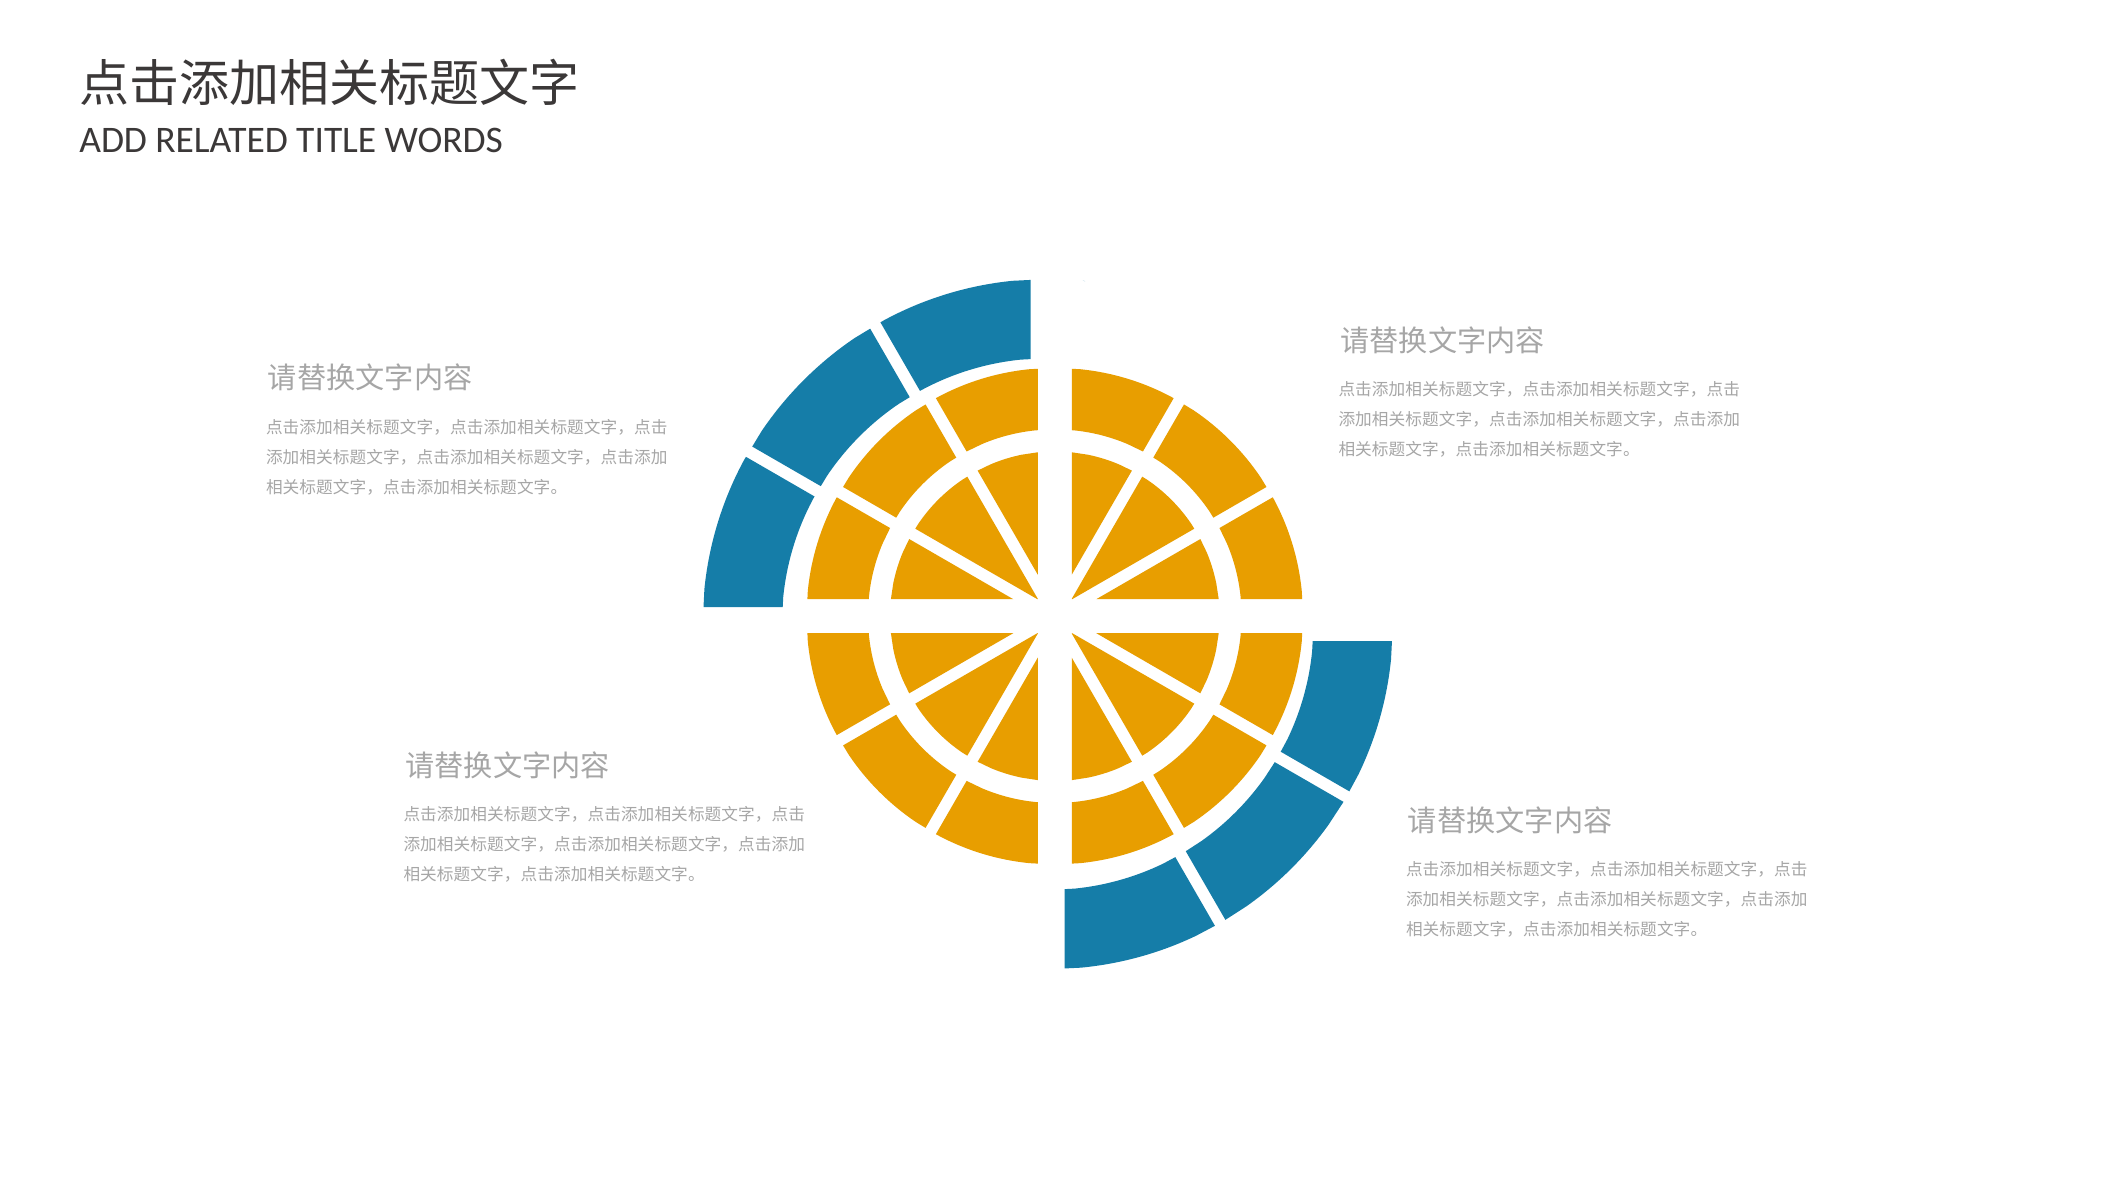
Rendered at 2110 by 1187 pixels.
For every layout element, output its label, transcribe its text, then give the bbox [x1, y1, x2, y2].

text_box 点击添加相关标题文字 [63, 43, 596, 120]
text_box [889, 632, 1018, 695]
text_box [1092, 632, 1220, 695]
text_box [889, 537, 1018, 601]
text_box 请替换文字内容 [252, 345, 651, 403]
text_box [702, 455, 816, 609]
text_box [1151, 713, 1268, 830]
text_box [750, 327, 912, 488]
text_box 点击添加相关标题文字，点击添加相关标题文字，点击添加相关标题文字，点击添加相关标题文字，点击添加相关标题文字，点击添加相关标题文字。 [389, 787, 825, 892]
text_box [1070, 451, 1134, 579]
text_box 请替换文字内容 [389, 732, 789, 791]
text_box [841, 403, 958, 520]
text_box 点击添加相关标题文字，点击添加相关标题文字，点击添加相关标题文字，点击添加相关标题文字，点击添加相关标题文字，点击添加相关标题文字。 [1324, 362, 1760, 467]
text_box [976, 451, 1039, 579]
text_box [913, 632, 1039, 758]
text_box [976, 653, 1039, 782]
text_box [1092, 537, 1220, 601]
text_box [1184, 760, 1345, 922]
text_box [806, 495, 892, 601]
text_box [1063, 855, 1217, 970]
text_box [1070, 653, 1134, 782]
text_box ADD RELATED TITLE WORDS [63, 107, 520, 169]
text_box [1151, 403, 1268, 520]
text_box 请替换文字内容 [1392, 787, 1791, 846]
text_box [1218, 632, 1304, 737]
text_box [879, 278, 1032, 393]
text_box [913, 475, 1039, 601]
text_box 请替换文字内容 [1324, 307, 1724, 366]
text_box [1070, 367, 1176, 453]
text_box [806, 632, 892, 737]
text_box 点击添加相关标题文字，点击添加相关标题文字，点击添加相关标题文字，点击添加相关标题文字，点击添加相关标题文字，点击添加相关标题文字。 [251, 399, 687, 504]
text_box [1070, 779, 1176, 865]
text_box [1070, 632, 1196, 758]
text_box [1218, 495, 1304, 601]
text_box 点击添加相关标题文字，点击添加相关标题文字，点击添加相关标题文字，点击添加相关标题文字，点击添加相关标题文字，点击添加相关标题文字。 [1391, 842, 1827, 947]
text_box [1279, 640, 1394, 793]
text_box [934, 367, 1039, 453]
text_box [841, 713, 958, 830]
text_box [934, 779, 1039, 865]
text_box [1070, 475, 1196, 601]
